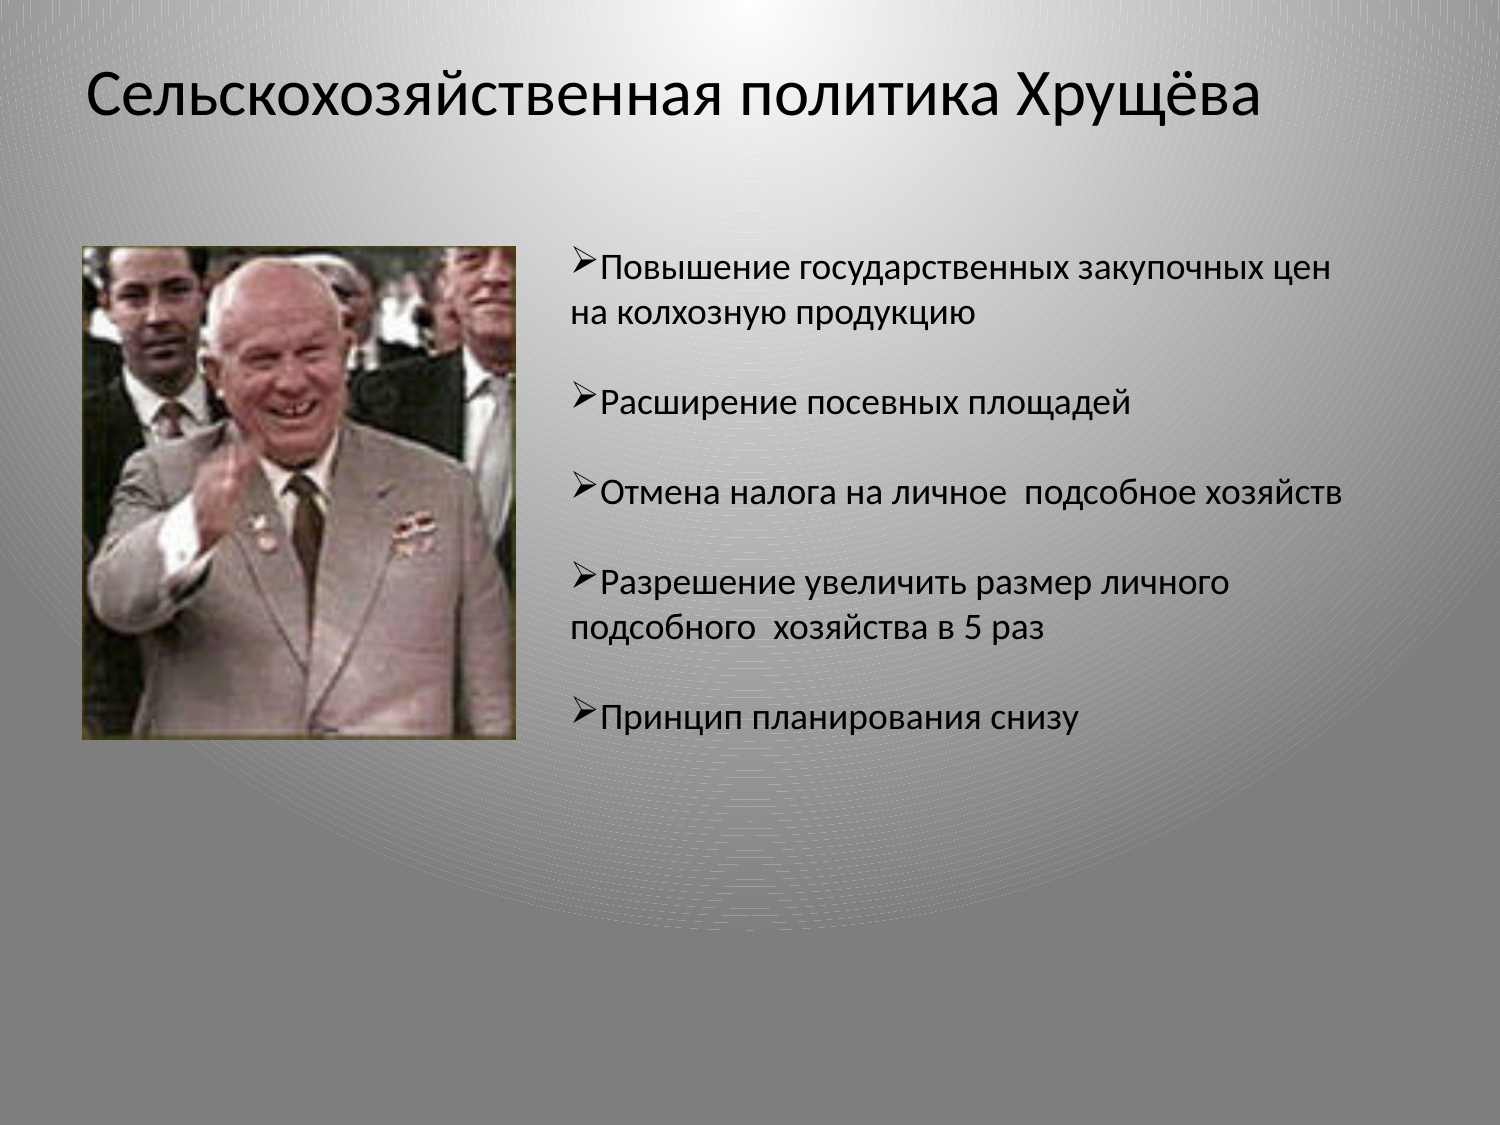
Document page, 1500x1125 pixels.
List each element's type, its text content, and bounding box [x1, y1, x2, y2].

text_box Повышение государственных закупочных цен на колхозную продукцию Расширение посевных площадей Отмена налога на личное подсобное хозяйств Разрешение увеличить размер личного подсобного хозяйства в 5 раз Принцип планирования снизу [555, 234, 1359, 745]
picture [81, 245, 516, 740]
title Сельскохозяйственная политика Хрущёва [0, 45, 1350, 153]
